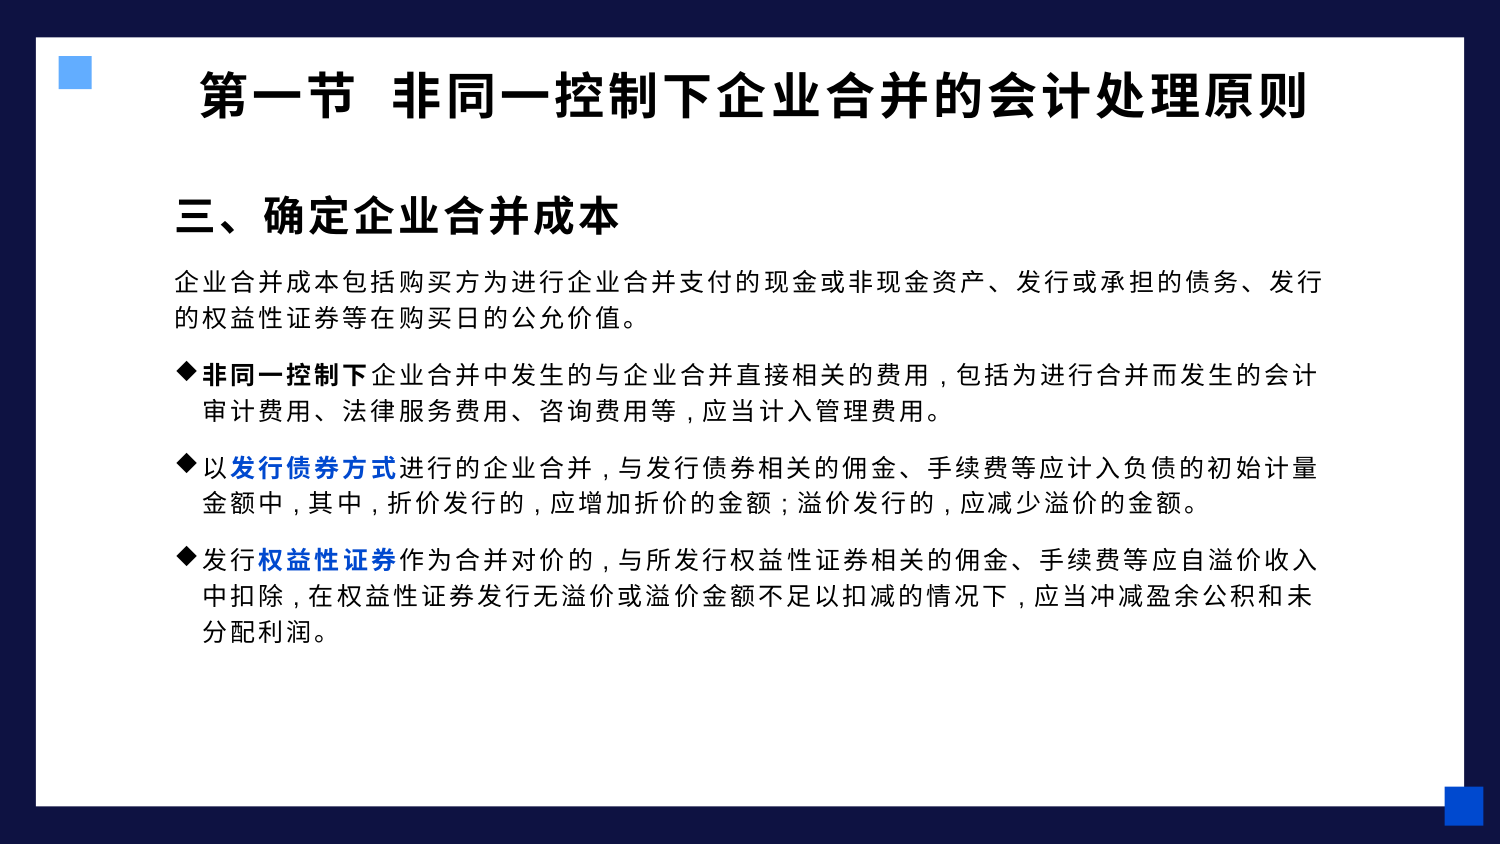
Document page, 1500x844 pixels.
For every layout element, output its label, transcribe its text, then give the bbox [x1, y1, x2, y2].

list 三、确定企业合并成本 企业合并成本包括购买方为进行企业合并支付的现金或非现金资产、发行或承担的债务、发行的权益性证券等在购买日的公允价值。 非同一控制下企业合并中发生的与企业合并直接相关的费用,包括为进行合并而发生的会计审计费用、法律服务费用、咨询费用等,应当计入管理费用。 以发行债券方式进行的企业合并,与发行债券相关的佣金、手续费等应计入负债的初始计量金额中,其中,折价发行的,应增加折价的金额;溢价发行的,应减少溢价的金额。 发行权益性证券作为合并对价的,与所发行权益性证券相关的佣金、手续费等应自溢价收入中扣除,在权益性证券发行无溢价或溢价金额不足以扣减的情况下,应当冲减盈余公积和未分配利润。 [157, 179, 1343, 604]
title 第一节 非同一控制下企业合并的会计处理原则 [159, 43, 1344, 133]
